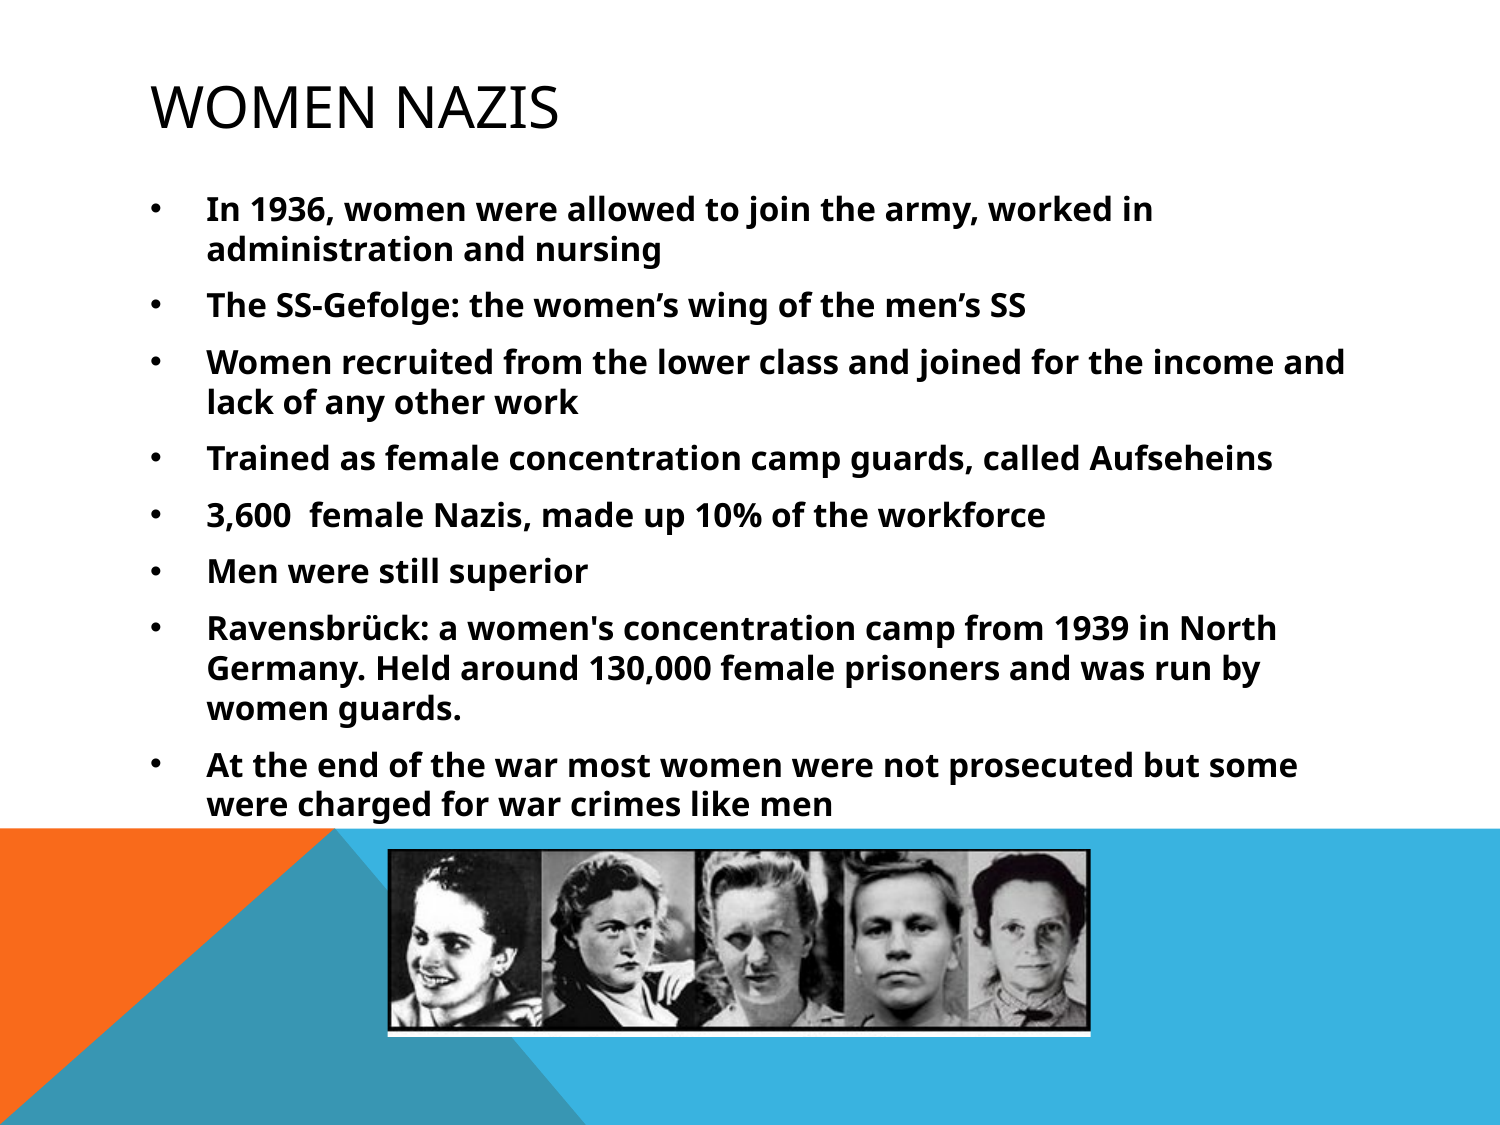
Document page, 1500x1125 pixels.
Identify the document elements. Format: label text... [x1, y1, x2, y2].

title Women nazis [135, 60, 1369, 150]
list In 1936, women were allowed to join the army, worked in administration and nursing The SS-Gefolge: the women’s wing of the men’s SS Women recruited from the lower class and joined for the income and lack of any other work Trained as female concentration camp guards, called Aufseheins 3,600 female Nazis, made up 10% of the workforce Men were still superior Ravensbrück: a women's concentration camp from 1939 in North Germany. Held around 130,000 female prisoners and was run by women guards. At the end of the war most women were not prosecuted but some were charged for war crimes like men [135, 180, 1369, 768]
picture [387, 849, 1091, 1037]
